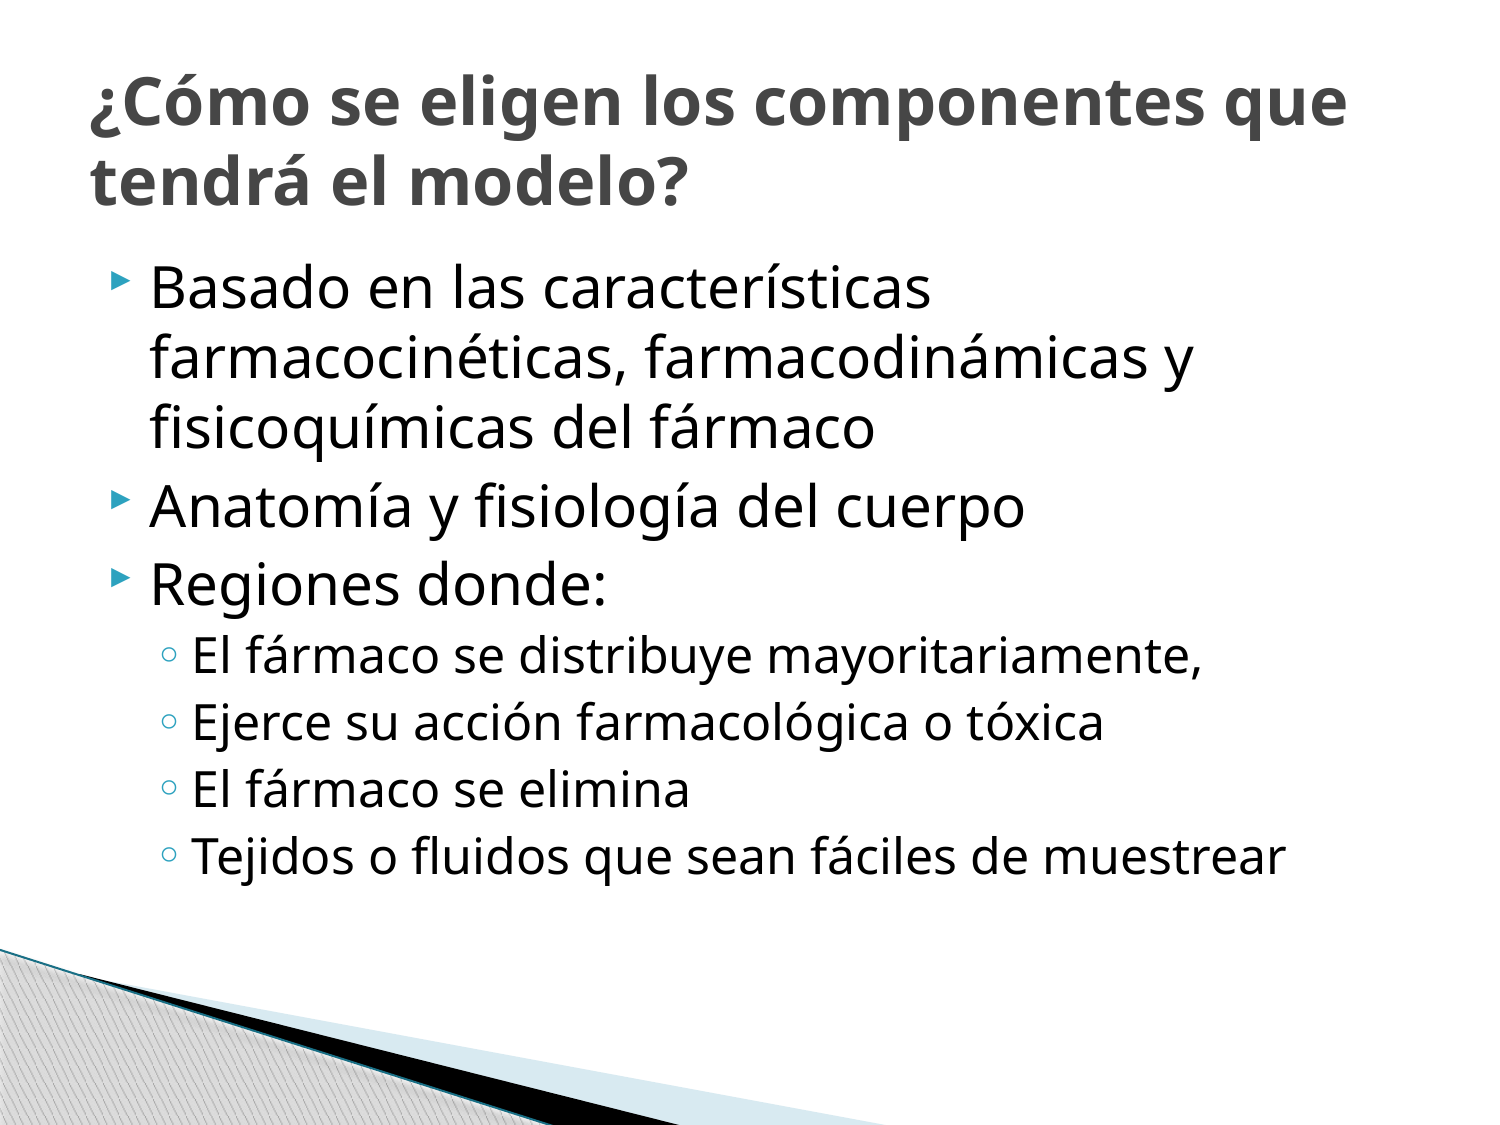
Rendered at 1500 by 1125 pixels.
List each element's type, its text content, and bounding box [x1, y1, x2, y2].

title ¿Cómo se eligen los componentes que tendrá el modelo? [75, 45, 1425, 233]
list Basado en las características farmacocinéticas, farmacodinámicas y fisicoquímicas del fármaco Anatomía y fisiología del cuerpo Regiones donde: El fármaco se distribuye mayoritariamente, Ejerce su acción farmacológica o tóxica El fármaco se elimina Tejidos o fluidos que sean fáciles de muestrear [74, 242, 1426, 986]
